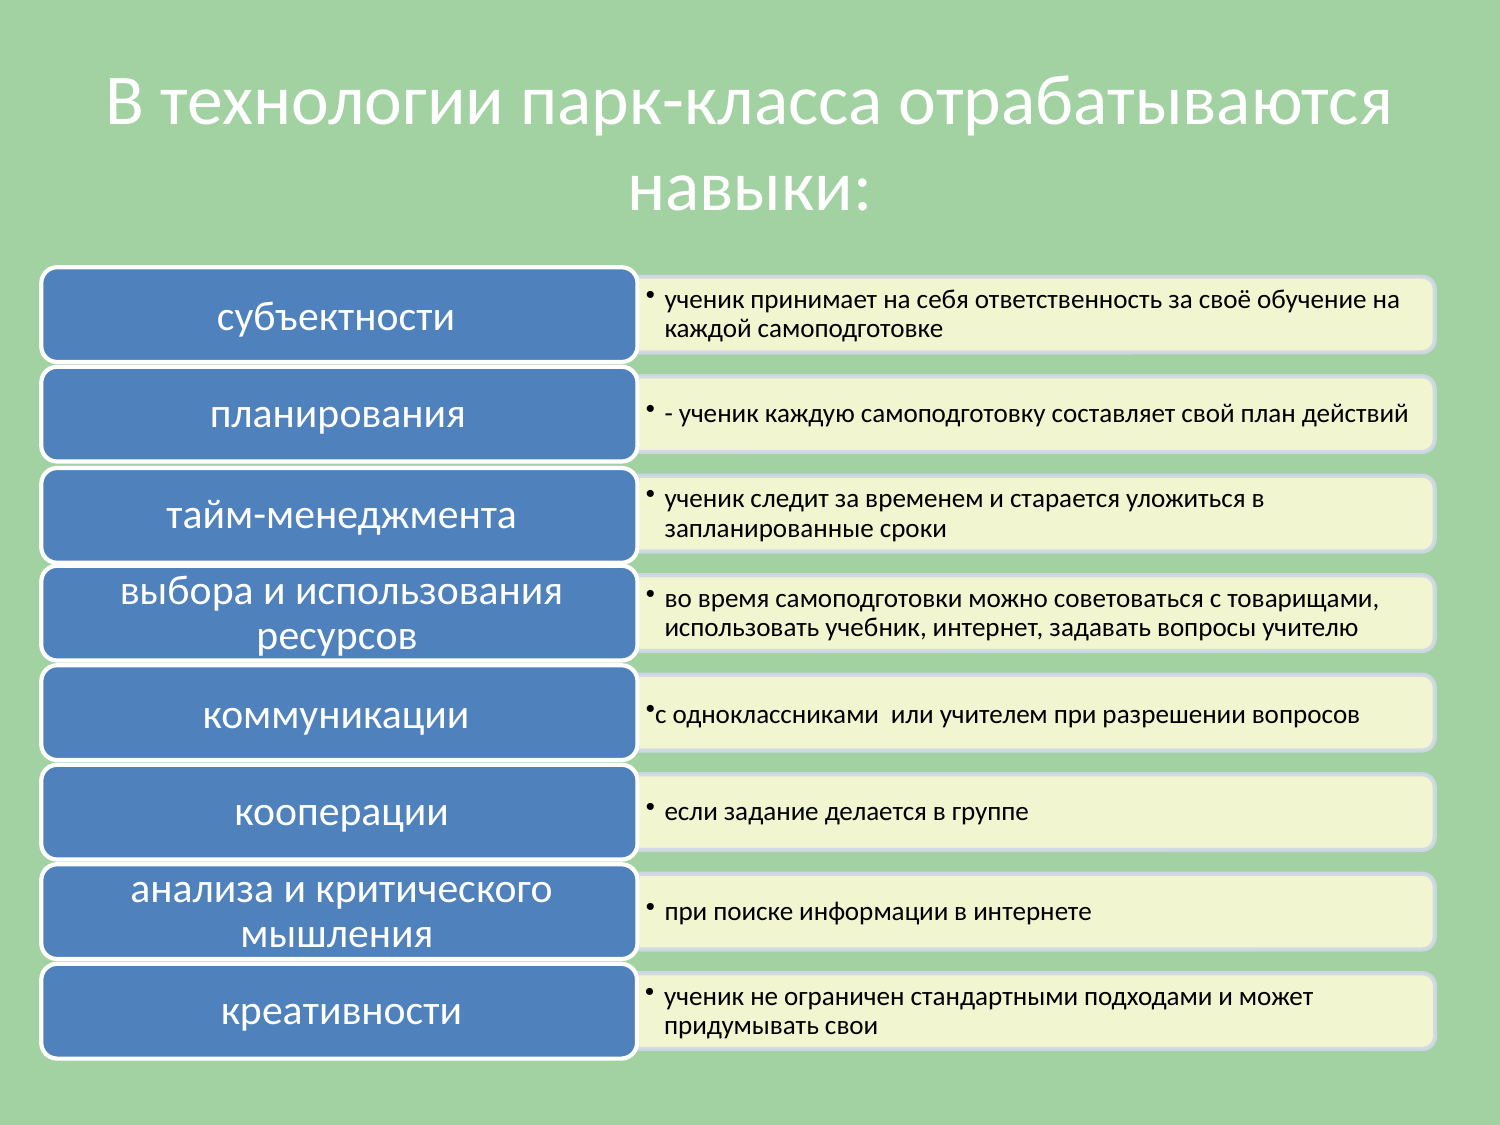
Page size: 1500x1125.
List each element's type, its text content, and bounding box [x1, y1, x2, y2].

title В технологии парк-класса отрабатываются навыки: [75, 45, 1425, 233]
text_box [41, 266, 1436, 1059]
